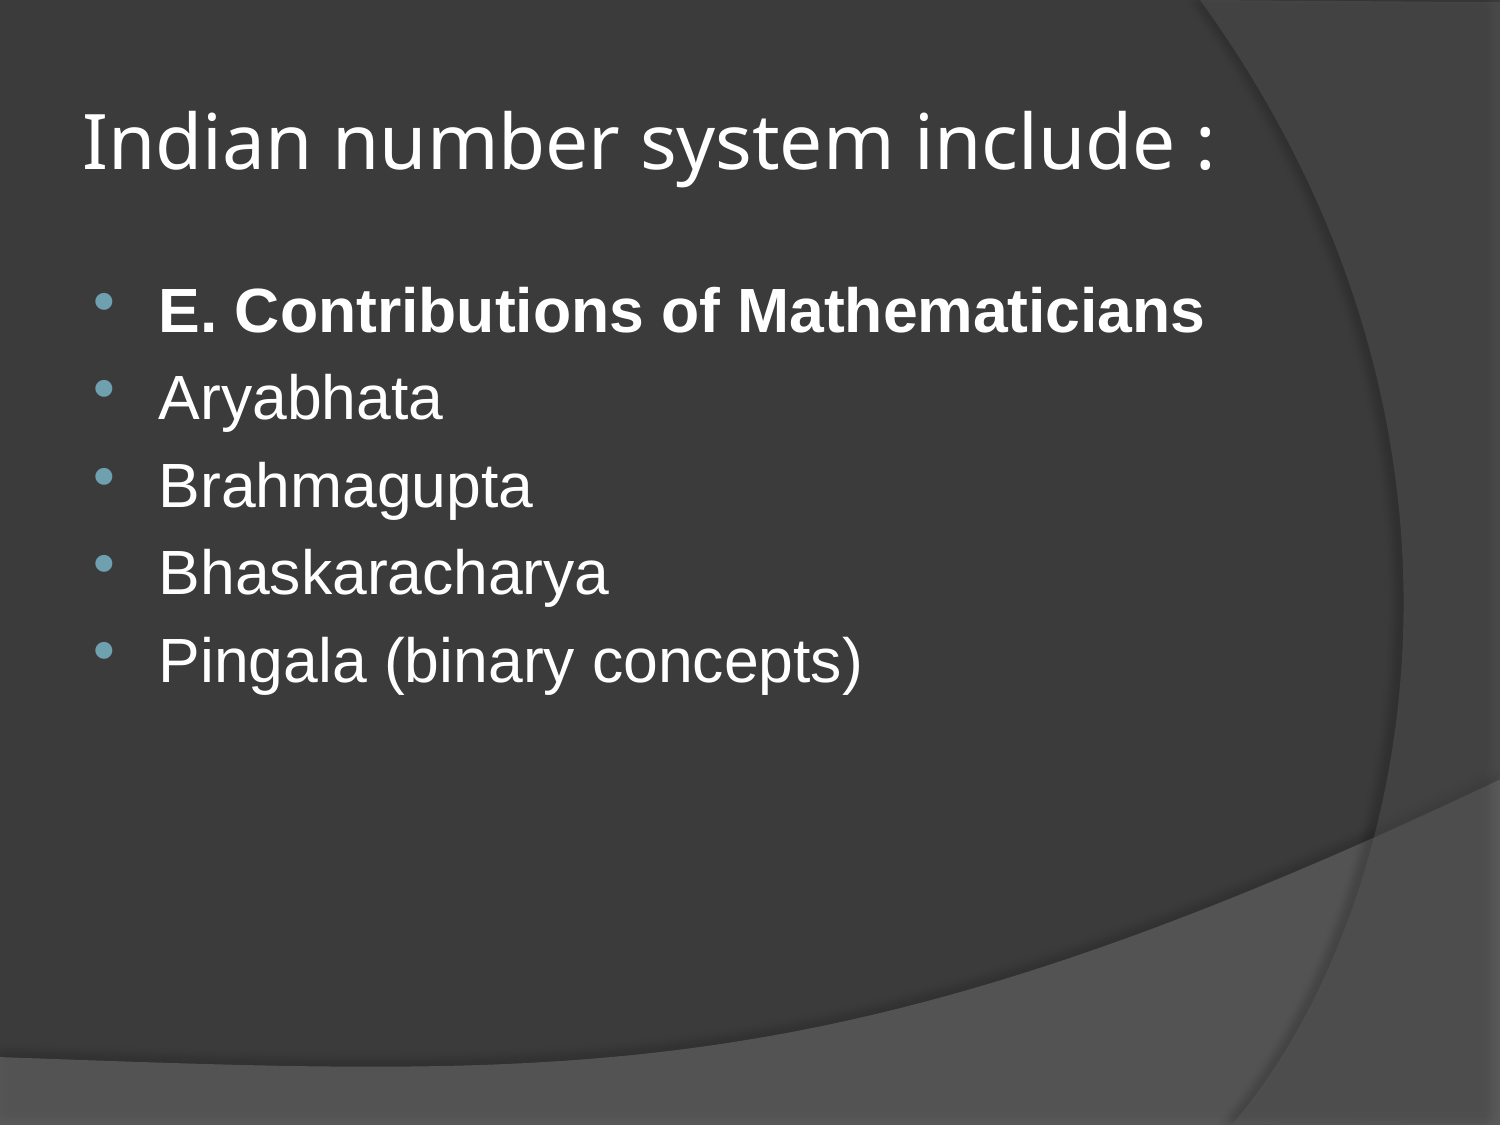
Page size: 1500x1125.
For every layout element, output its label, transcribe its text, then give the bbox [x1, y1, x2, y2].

title Indian number system include : [75, 45, 1300, 233]
list E. Contributions of Mathematicians Aryabhata Brahmagupta Bhaskaracharya Pingala (binary concepts) [75, 262, 1300, 1005]
